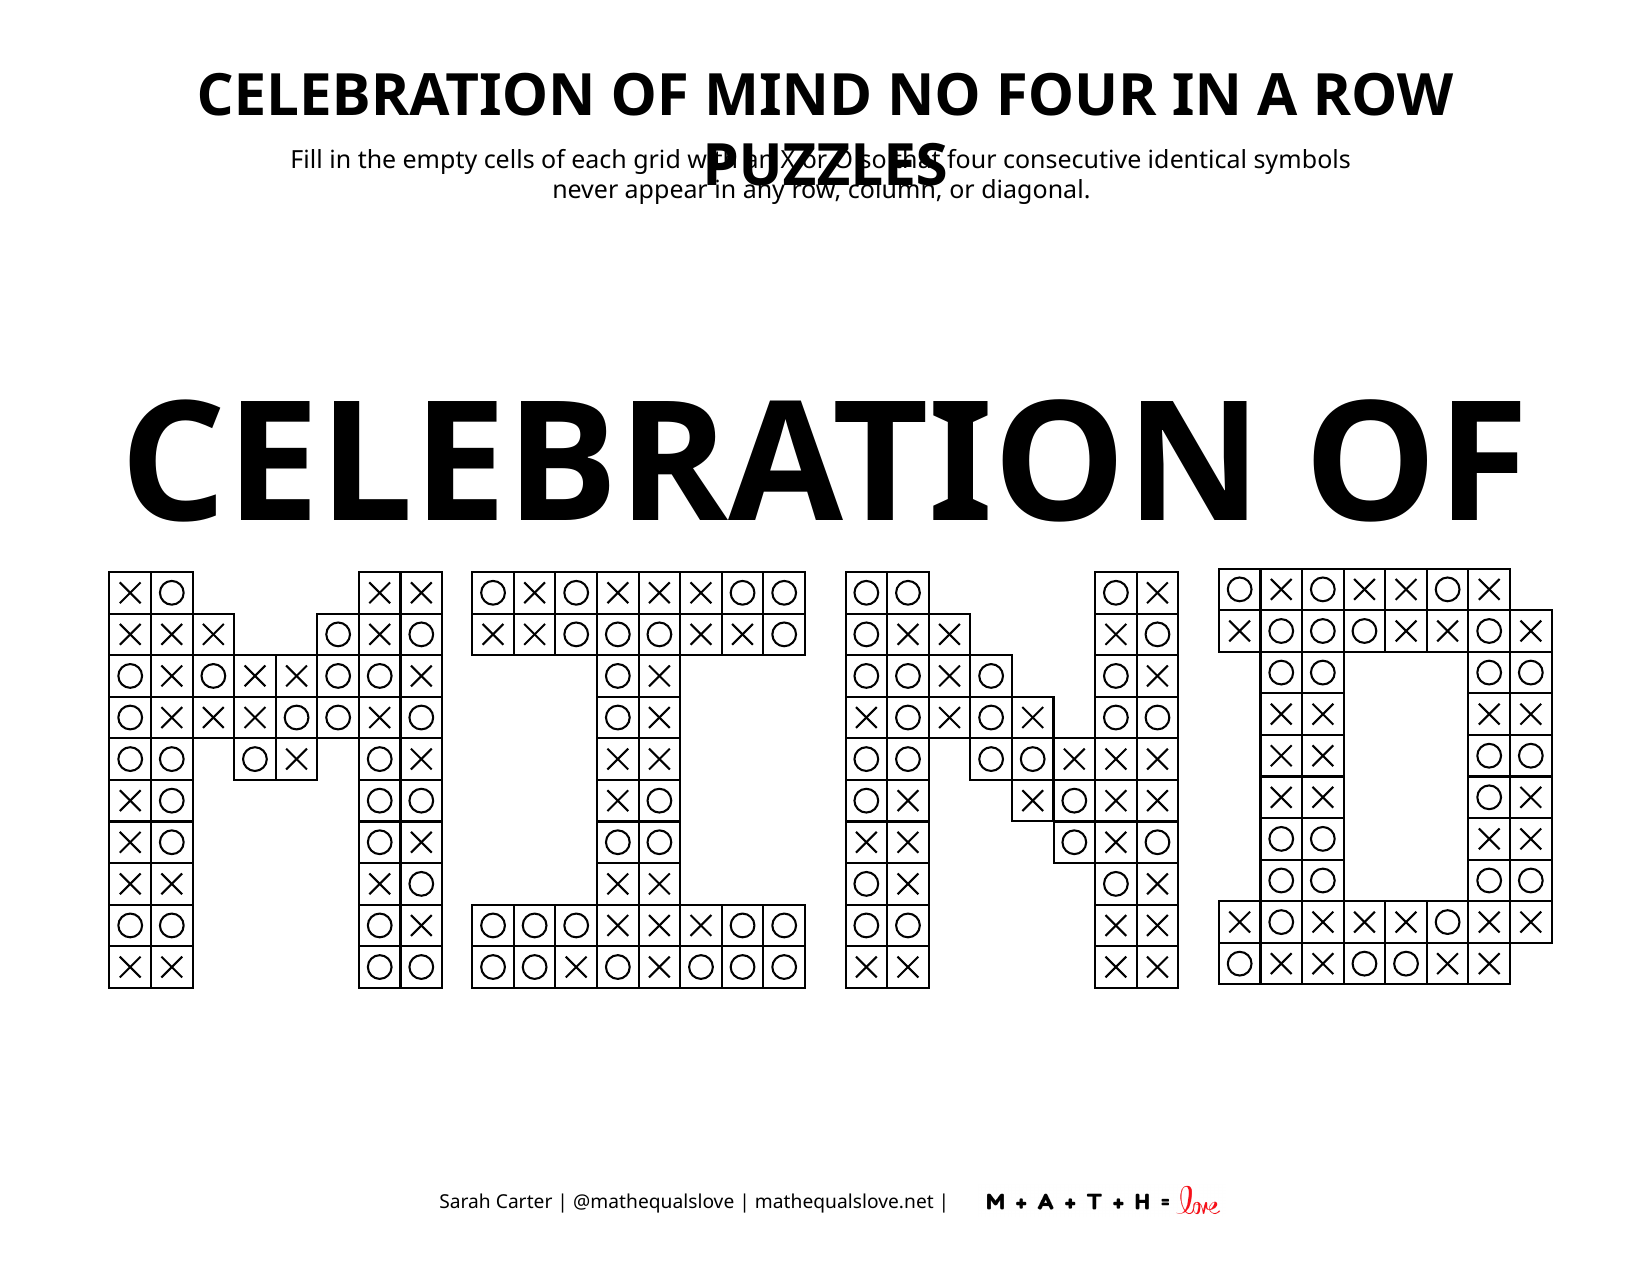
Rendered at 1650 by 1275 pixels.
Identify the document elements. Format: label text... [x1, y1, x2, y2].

text_box [1145, 705, 1170, 730]
text_box [472, 904, 513, 946]
text_box [1468, 610, 1510, 651]
text_box [605, 955, 630, 979]
text_box [1302, 610, 1343, 651]
text_box [1510, 776, 1552, 818]
text_box [109, 946, 151, 988]
text_box [118, 747, 143, 771]
text_box [1011, 779, 1053, 822]
text_box [1343, 568, 1385, 610]
text_box [1095, 863, 1136, 904]
text_box [275, 738, 318, 780]
text_box [1218, 901, 1260, 942]
text_box [1385, 942, 1426, 985]
text_box [638, 779, 681, 821]
text_box [1352, 619, 1377, 643]
text_box [896, 913, 920, 938]
text_box [109, 738, 151, 779]
text_box [979, 705, 1003, 730]
text_box [1227, 951, 1252, 976]
text_box [1352, 951, 1377, 976]
text_box [555, 904, 597, 946]
text_box [109, 863, 151, 904]
text_box [1310, 868, 1335, 893]
text_box [317, 613, 358, 655]
text_box [730, 580, 755, 605]
text_box [1218, 942, 1260, 985]
text_box [564, 622, 589, 647]
text_box [409, 955, 434, 979]
text_box [400, 904, 443, 946]
text_box [763, 904, 805, 946]
text_box [151, 904, 193, 946]
text_box [854, 747, 879, 771]
text_box [109, 821, 151, 863]
text_box [1518, 743, 1543, 768]
text_box [1136, 572, 1179, 613]
text_box [680, 613, 721, 656]
text_box [1302, 734, 1344, 776]
text_box [970, 655, 1012, 696]
text_box [367, 788, 392, 813]
text_box [1435, 910, 1460, 934]
text_box [1477, 743, 1502, 768]
text_box [564, 913, 589, 938]
text_box [367, 830, 392, 855]
text_box [109, 696, 151, 738]
text_box [887, 696, 928, 738]
text_box [1477, 660, 1502, 685]
text_box [854, 580, 879, 605]
text_box [1310, 619, 1335, 643]
text_box [151, 738, 193, 779]
text_box [1260, 651, 1302, 693]
text_box [721, 946, 763, 988]
text_box [481, 580, 505, 605]
text_box [400, 613, 443, 655]
text_box [854, 664, 879, 688]
text_box [1260, 859, 1302, 901]
text_box [151, 821, 193, 863]
text_box [159, 788, 184, 813]
text_box [1095, 946, 1136, 988]
text_box [1260, 693, 1302, 734]
text_box [605, 830, 630, 855]
text_box [887, 738, 929, 779]
text_box [597, 863, 638, 904]
text_box [1518, 868, 1543, 893]
text_box [201, 664, 226, 688]
text_box [1468, 568, 1511, 610]
text_box [358, 738, 400, 779]
text_box [638, 655, 681, 696]
text_box [358, 572, 400, 613]
text_box [1302, 693, 1344, 734]
text_box [928, 613, 971, 655]
text_box [1095, 572, 1136, 613]
text_box [979, 664, 1003, 688]
text_box [1510, 693, 1552, 734]
text_box [151, 946, 193, 988]
text_box [1426, 568, 1468, 610]
text_box [887, 904, 929, 946]
text_box [358, 696, 400, 738]
text_box [400, 946, 443, 988]
text_box [159, 580, 184, 605]
text_box [1302, 818, 1344, 859]
text_box [151, 863, 193, 904]
text_box [1053, 779, 1095, 821]
text_box [275, 696, 317, 738]
text_box [109, 613, 151, 655]
text_box [1302, 901, 1343, 942]
text_box [1218, 568, 1260, 610]
text_box [928, 655, 970, 696]
text_box [730, 955, 755, 979]
text_box [845, 738, 887, 779]
text_box [409, 622, 434, 647]
text_box [513, 572, 555, 613]
text_box [845, 904, 887, 946]
text_box [1095, 738, 1136, 779]
text_box [1269, 868, 1294, 893]
text_box [1011, 696, 1054, 738]
text_box [730, 913, 755, 938]
text_box [481, 955, 505, 979]
text_box [1095, 904, 1136, 946]
text_box [896, 580, 920, 605]
text_box [647, 788, 672, 813]
text_box [763, 613, 805, 656]
text_box [1302, 942, 1343, 985]
text_box [1136, 696, 1179, 738]
text_box [151, 572, 193, 613]
text_box [118, 705, 143, 730]
text_box [409, 872, 434, 896]
text_box [1136, 946, 1179, 988]
text_box [284, 705, 309, 730]
text_box [638, 904, 680, 946]
text_box [772, 622, 797, 647]
text_box [513, 946, 555, 988]
text_box [326, 622, 351, 647]
text_box [109, 655, 151, 696]
text_box [358, 946, 400, 988]
text_box [597, 904, 638, 946]
text_box [409, 788, 434, 813]
text_box [1426, 610, 1468, 652]
text_box [1218, 610, 1260, 652]
text_box [522, 955, 547, 979]
text_box [1136, 738, 1179, 779]
text_box [1468, 734, 1510, 776]
text_box [1104, 580, 1128, 605]
text_box [400, 821, 443, 863]
text_box [1104, 664, 1128, 688]
text_box [317, 655, 358, 696]
text_box [1518, 660, 1543, 685]
text_box [1302, 568, 1343, 610]
text_box [472, 946, 513, 988]
text_box [721, 572, 763, 613]
text_box [1104, 705, 1128, 730]
text_box [358, 863, 400, 904]
text_box [1510, 901, 1552, 943]
text_box [680, 904, 721, 946]
text_box [638, 738, 681, 779]
text_box [843, 569, 1181, 990]
text_box [109, 779, 151, 821]
text_box [1260, 568, 1302, 610]
text_box [887, 821, 929, 863]
text_box [1468, 818, 1510, 859]
text_box [1435, 577, 1460, 602]
text_box [564, 580, 589, 605]
text_box [472, 572, 513, 613]
text_box [400, 655, 443, 696]
text_box [638, 572, 680, 613]
text_box [647, 622, 672, 647]
text_box [680, 572, 721, 613]
text_box [772, 955, 797, 979]
text_box [159, 747, 184, 771]
text_box [367, 913, 392, 938]
text_box [638, 696, 681, 738]
text_box [317, 696, 358, 739]
text_box [1053, 738, 1095, 779]
text_box [638, 821, 681, 863]
text_box [1260, 610, 1302, 651]
text_box [1269, 660, 1294, 685]
text_box [1145, 622, 1170, 647]
text_box [689, 955, 713, 979]
text_box [845, 696, 887, 738]
text_box [1385, 901, 1426, 942]
text_box [409, 705, 434, 730]
text_box [109, 572, 151, 613]
text_box [367, 747, 392, 771]
text_box [481, 913, 505, 938]
text_box [854, 622, 879, 647]
text_box [680, 946, 721, 988]
text_box [763, 572, 805, 613]
text_box [367, 955, 392, 979]
text_box [358, 779, 400, 821]
text_box [845, 946, 887, 988]
text_box [896, 705, 920, 730]
text_box [772, 913, 797, 938]
text_box [854, 872, 879, 896]
text_box [1468, 693, 1510, 734]
text_box [597, 821, 638, 863]
text_box [1510, 734, 1552, 776]
text_box [118, 664, 143, 688]
text_box [513, 613, 555, 656]
text_box [151, 779, 193, 821]
text_box [887, 946, 929, 988]
text_box [275, 655, 317, 696]
text_box [638, 946, 680, 988]
text_box [605, 705, 630, 730]
text_box [1136, 904, 1179, 946]
text_box [1343, 942, 1385, 985]
text_box [845, 863, 887, 904]
text_box [1302, 651, 1344, 693]
text_box [367, 664, 392, 688]
text_box [887, 655, 928, 696]
text_box [887, 863, 929, 904]
text_box [1260, 776, 1302, 818]
text_box CELEBRATION OF [0, 346, 1650, 562]
text_box [1269, 619, 1294, 643]
text_box [1385, 568, 1426, 610]
text_box [845, 821, 887, 863]
text_box [1136, 863, 1179, 904]
text_box [1260, 901, 1302, 942]
text_box [107, 569, 445, 990]
text_box [647, 830, 672, 855]
text_box [192, 613, 235, 655]
text_box [970, 738, 1011, 780]
text_box [597, 613, 638, 655]
text_box [234, 738, 275, 780]
text_box [1468, 901, 1510, 942]
text_box [192, 655, 234, 696]
text_box [1136, 821, 1179, 863]
picture [978, 1183, 1226, 1218]
text_box [555, 613, 597, 656]
text_box CELEBRATION OF MIND NO FOUR IN A ROW PUZZLES [76, 50, 1574, 135]
text_box [1310, 660, 1335, 685]
text_box [763, 946, 805, 988]
text_box [400, 572, 443, 613]
text_box [1104, 872, 1128, 896]
text_box [845, 779, 887, 821]
text_box [597, 655, 638, 696]
text_box [1136, 779, 1179, 821]
text_box [400, 779, 443, 821]
text_box [555, 946, 597, 988]
text_box [1095, 613, 1136, 655]
text_box [1385, 610, 1426, 652]
text_box [159, 913, 184, 938]
text_box [1310, 827, 1335, 851]
text_box [970, 696, 1011, 738]
text_box [1477, 868, 1502, 893]
text_box [358, 904, 400, 946]
text_box [928, 696, 970, 739]
text_box [1095, 696, 1136, 738]
text_box [1269, 910, 1294, 934]
text_box [1343, 901, 1385, 942]
text_box [1136, 613, 1179, 655]
text_box [1260, 942, 1302, 985]
text_box [555, 572, 597, 613]
text_box [326, 664, 351, 688]
text_box [1216, 566, 1554, 987]
text_box [522, 913, 547, 938]
text_box [400, 696, 443, 738]
text_box [845, 613, 887, 655]
text_box [1426, 942, 1468, 985]
text_box [1095, 655, 1136, 696]
text_box [470, 569, 808, 990]
text_box [192, 696, 234, 739]
text_box [1260, 734, 1302, 776]
text_box [234, 655, 275, 696]
text_box [597, 779, 638, 821]
text_box [1053, 821, 1095, 864]
text_box [638, 613, 680, 655]
text_box [1426, 901, 1468, 942]
text_box [854, 913, 879, 938]
text_box [472, 613, 513, 656]
text_box [513, 904, 555, 946]
text_box [1095, 821, 1136, 863]
text_box [887, 572, 929, 613]
text_box [151, 655, 192, 696]
text_box [887, 613, 928, 655]
text_box [326, 705, 351, 730]
text_box [597, 696, 638, 738]
text_box [597, 572, 638, 613]
text_box [597, 738, 638, 779]
text_box [1510, 859, 1552, 901]
text_box [638, 863, 681, 904]
text_box [1310, 577, 1335, 602]
text_box [1302, 859, 1344, 901]
text_box Fill in the empty cells of each grid with an X or O so that four consecutive identical symbols never appear in any row, column, or diagonal. [0, 135, 1650, 211]
text_box [109, 904, 151, 946]
text_box [1477, 619, 1502, 643]
text_box [1269, 827, 1294, 851]
text_box [159, 830, 184, 855]
text_box [118, 913, 143, 938]
text_box [772, 580, 797, 605]
text_box [854, 788, 879, 813]
text_box [151, 613, 192, 655]
text_box [1062, 788, 1087, 813]
text_box [1468, 651, 1510, 693]
text_box [1468, 859, 1510, 901]
text_box [605, 622, 630, 647]
text_box [887, 779, 929, 821]
text_box [896, 664, 920, 688]
text_box [1227, 577, 1252, 602]
text_box [1260, 818, 1302, 859]
text_box [1468, 776, 1510, 818]
text_box [1468, 942, 1511, 985]
text_box [243, 747, 267, 771]
text_box [234, 696, 275, 738]
text_box [721, 904, 763, 946]
text_box [1510, 610, 1552, 651]
text_box [1095, 779, 1136, 821]
text_box [1510, 818, 1552, 859]
text_box [896, 747, 920, 771]
text_box [597, 946, 638, 988]
text_box [151, 696, 192, 738]
text_box [1062, 830, 1087, 855]
text_box [1394, 951, 1418, 976]
text_box [358, 655, 400, 696]
text_box [1510, 651, 1552, 693]
text_box [358, 821, 400, 863]
text_box [1145, 830, 1170, 855]
text_box [1302, 776, 1344, 818]
text_box [400, 738, 443, 779]
text_box [845, 655, 887, 696]
text_box Sarah Carter | @mathequalslove | mathequalslove.net | [424, 1182, 1259, 1220]
text_box [605, 664, 630, 688]
text_box [1343, 610, 1385, 652]
text_box [1011, 738, 1053, 779]
text_box [1136, 655, 1179, 696]
text_box [400, 863, 443, 904]
text_box [358, 613, 400, 655]
text_box [1477, 785, 1502, 810]
text_box [1020, 747, 1045, 771]
text_box [979, 747, 1003, 771]
text_box [845, 572, 887, 613]
text_box [721, 613, 763, 656]
